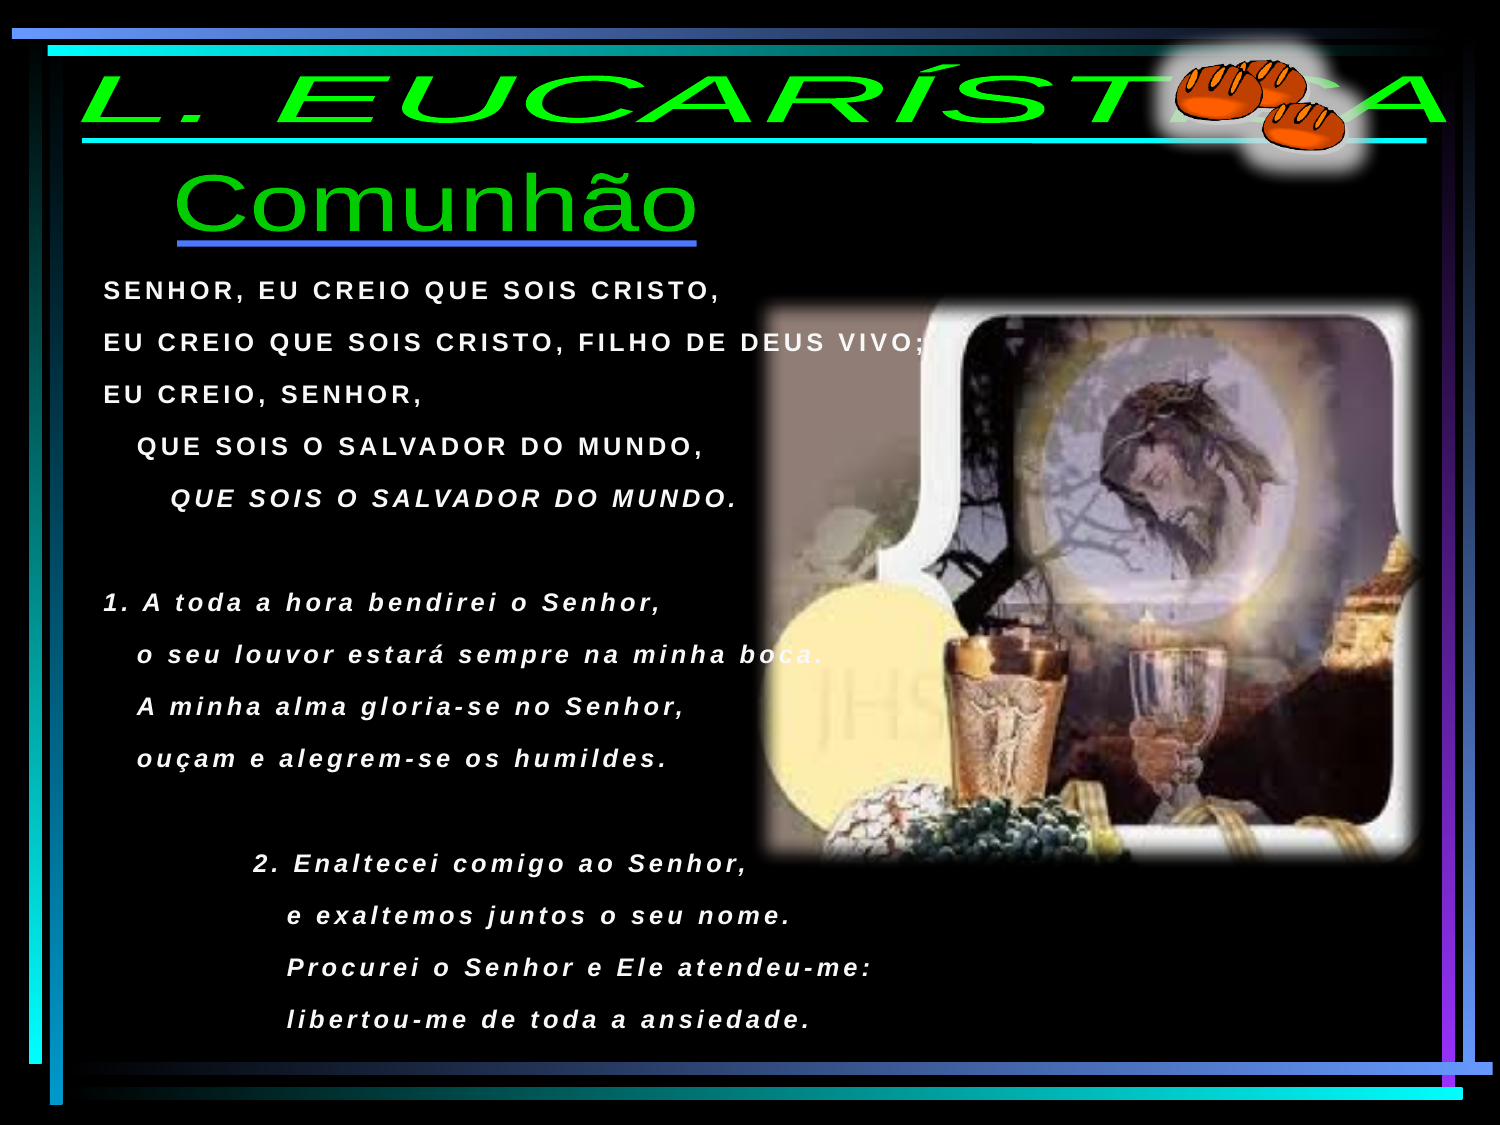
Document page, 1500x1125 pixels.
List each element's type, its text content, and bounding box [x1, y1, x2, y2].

picture [748, 290, 1427, 870]
text_box SENHOR, EU CREIO QUE SOIS CRISTO, EU CREIO QUE SOIS CRISTO, FILHO DE DEUS VIVO; EU CREIO, SENHOR, QUE SOIS O SALVADOR DO MUNDO, QUE SOIS O SALVADOR DO MUNDO. 1. A toda a hora bendirei o Senhor, o seu louvor estará sempre na minha boca. A minha alma gloria-se no Senhor, ouçam e alegrem-se os humildes. 2. Enaltecei comigo ao Senhor, e exaltemos juntos o seu nome. Procurei o Senhor e Ele atendeu-me: libertou-me de toda a ansiedade. [88, 261, 1436, 1058]
picture [1151, 54, 1349, 162]
